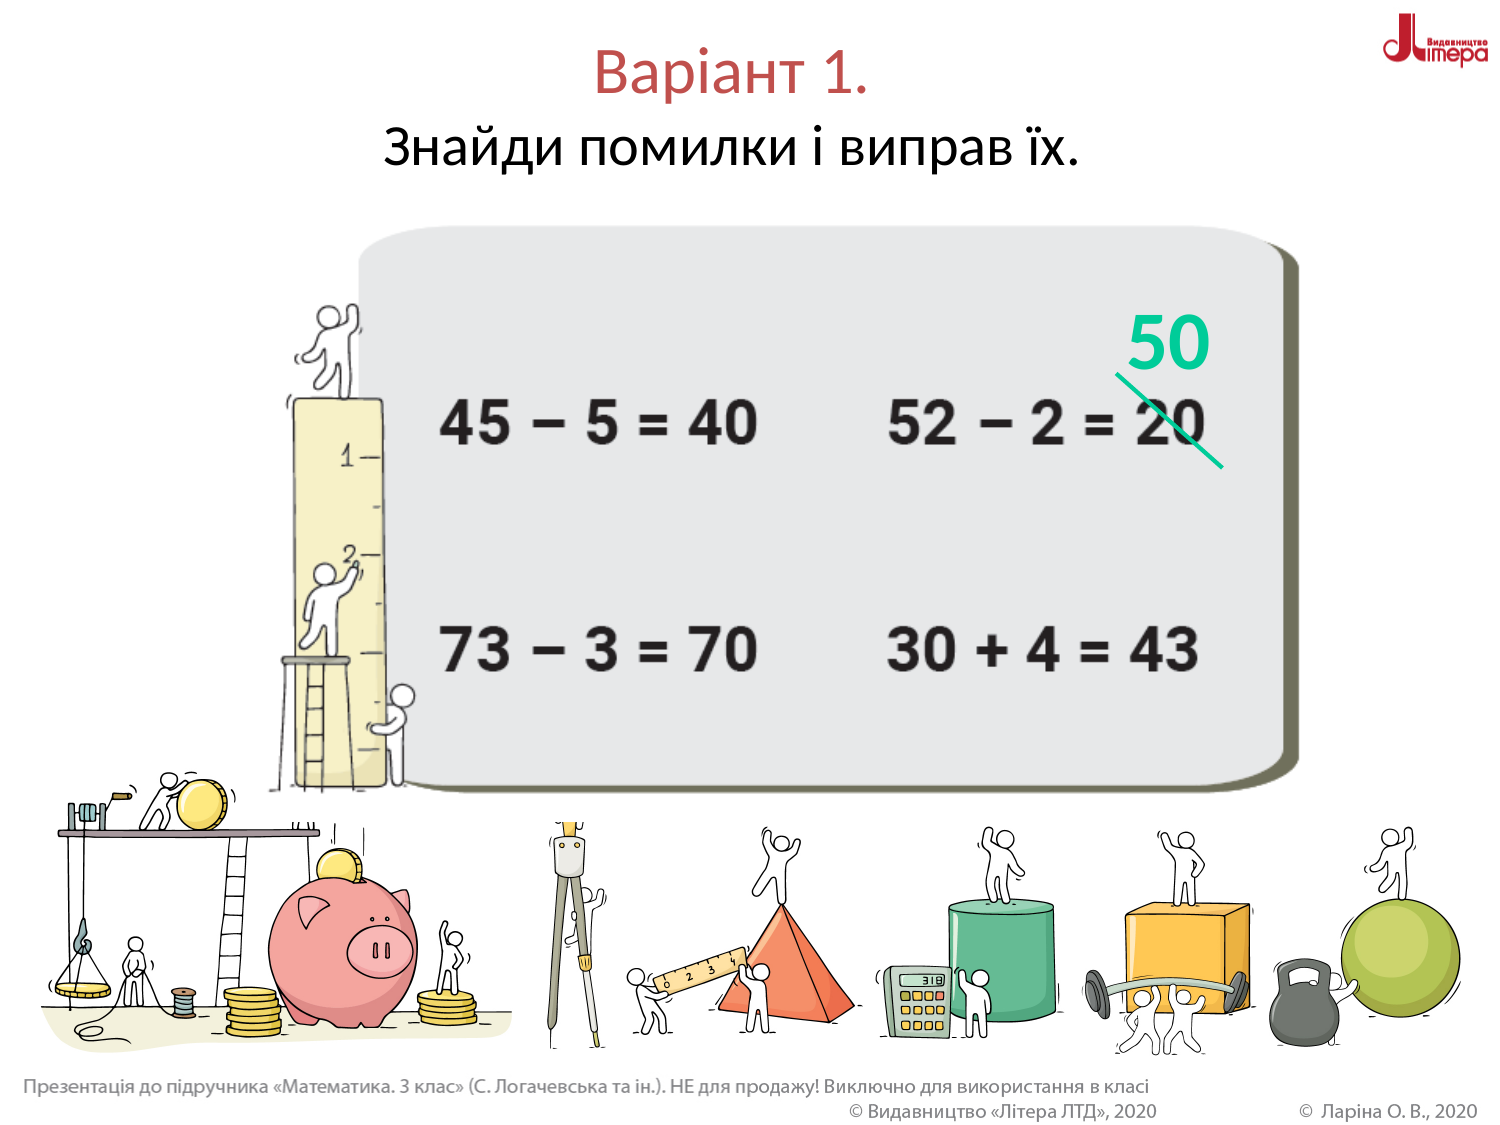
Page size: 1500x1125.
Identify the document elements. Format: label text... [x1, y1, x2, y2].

picture [0, 0, 1500, 1125]
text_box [1115, 373, 1223, 469]
title Варіант 1. Знайди помилки і виправ їх. [29, 19, 1436, 185]
